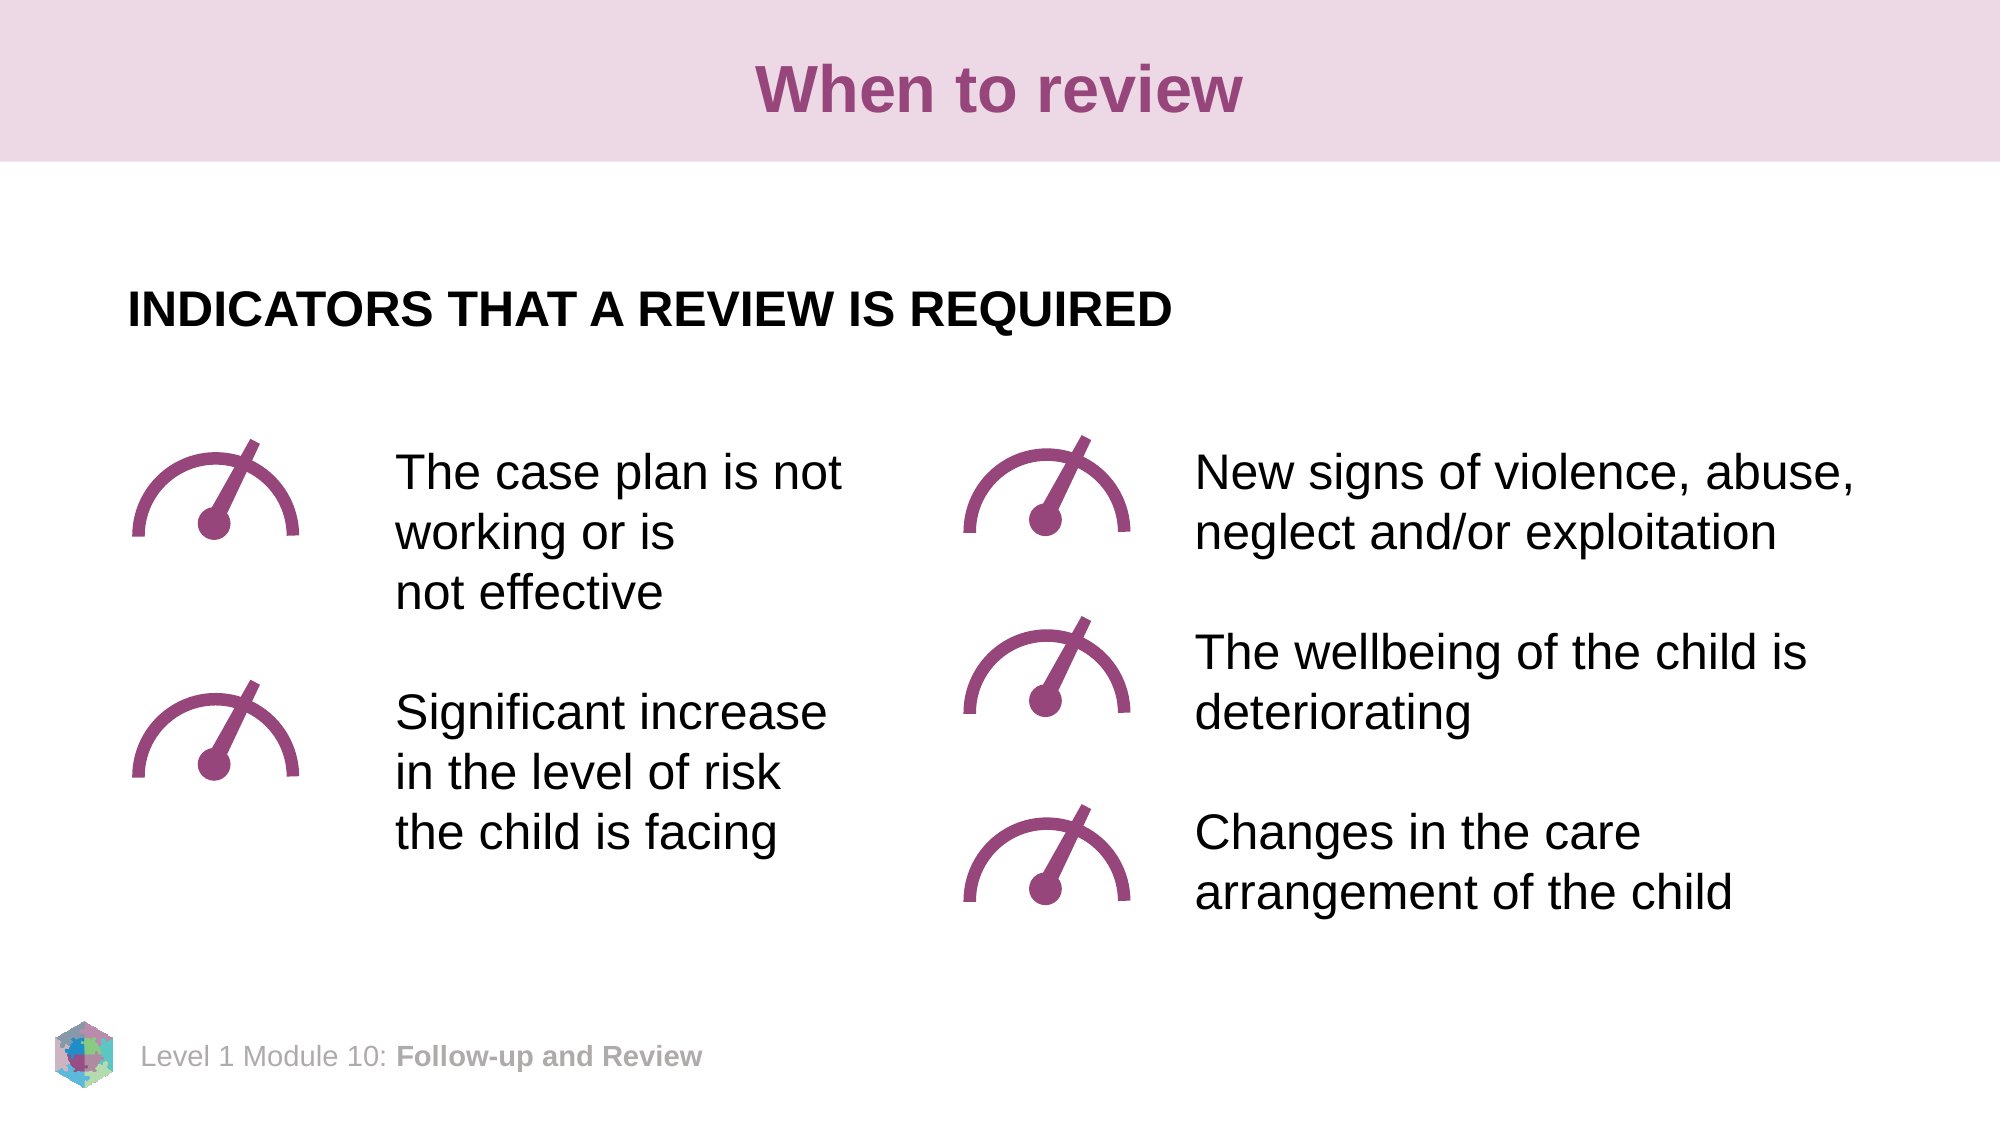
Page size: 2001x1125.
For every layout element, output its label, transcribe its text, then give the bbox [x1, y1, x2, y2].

text_box INDICATORS THAT A REVIEW IS REQUIRED [112, 269, 1560, 344]
text_box The case plan is not working or is not effective Significant increase in the level of risk the child is facing [380, 431, 878, 867]
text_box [138, 676, 293, 854]
picture [55, 1021, 113, 1088]
text_box New signs of violence, abuse, neglect and/or exploitation The wellbeing of the child is deteriorating Changes in the care arrangement of the child [1179, 431, 1895, 927]
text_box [969, 431, 1125, 609]
title When to review [137, 19, 1863, 163]
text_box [969, 612, 1125, 790]
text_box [969, 800, 1125, 978]
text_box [138, 435, 293, 613]
